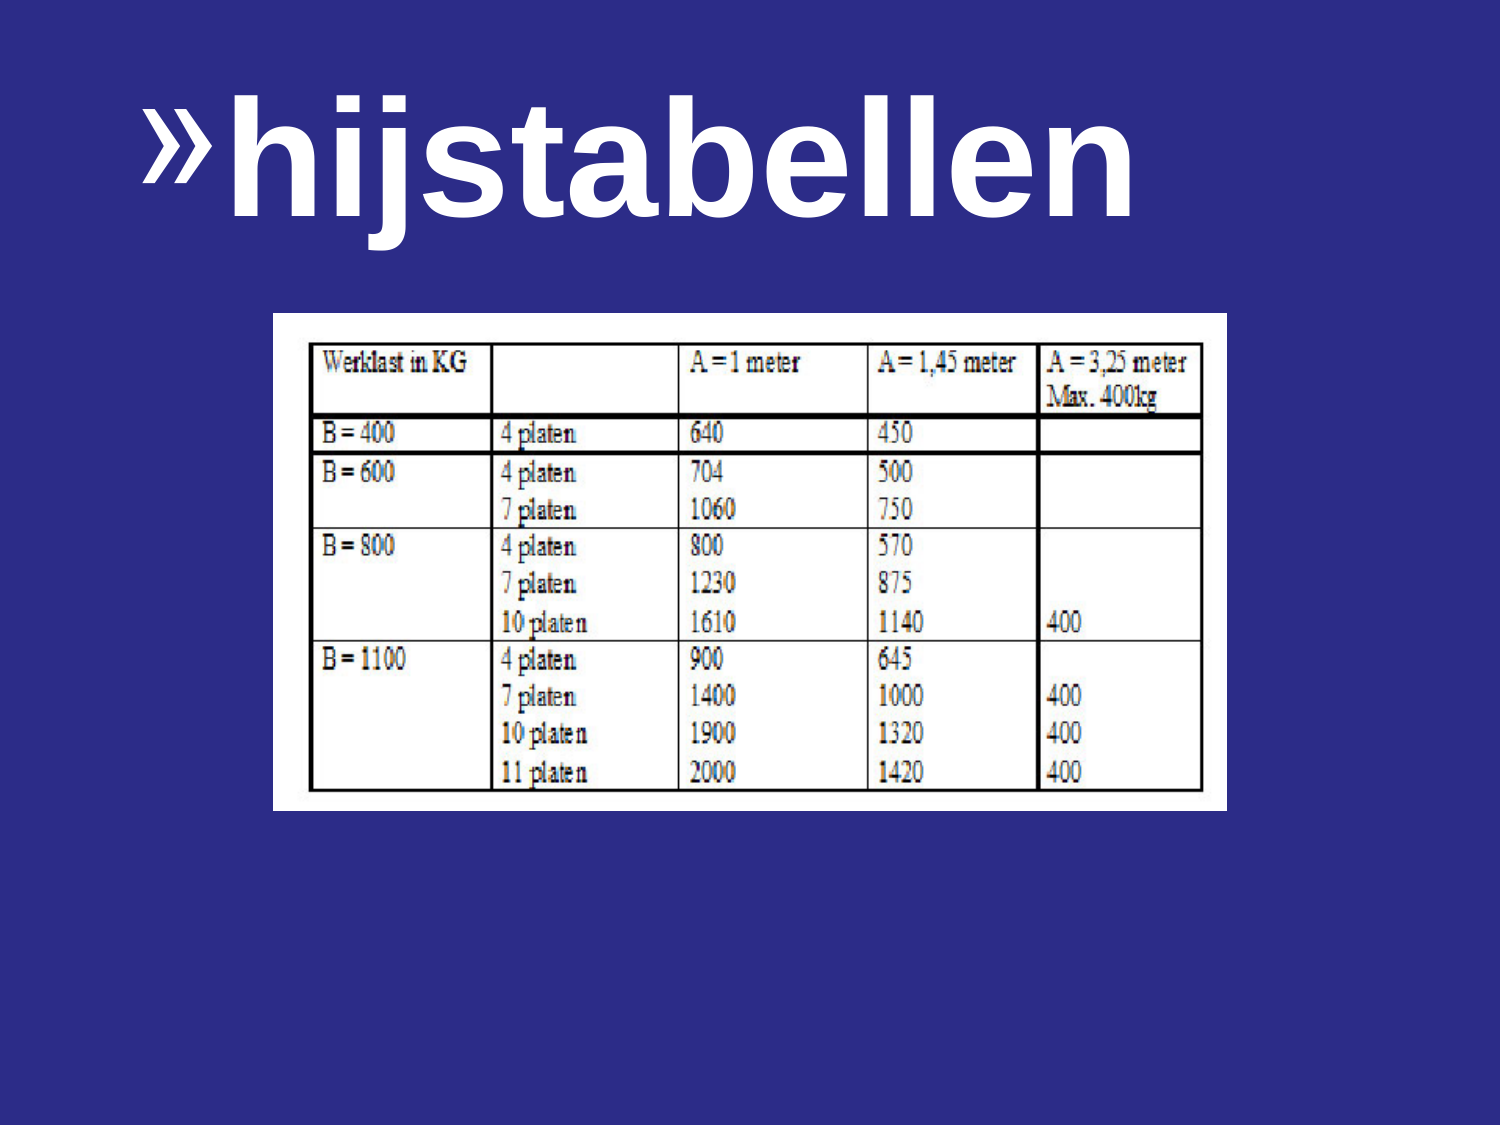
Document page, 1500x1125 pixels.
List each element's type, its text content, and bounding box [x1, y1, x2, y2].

text_box hijstabellen [76, 42, 1459, 258]
picture [273, 313, 1227, 812]
